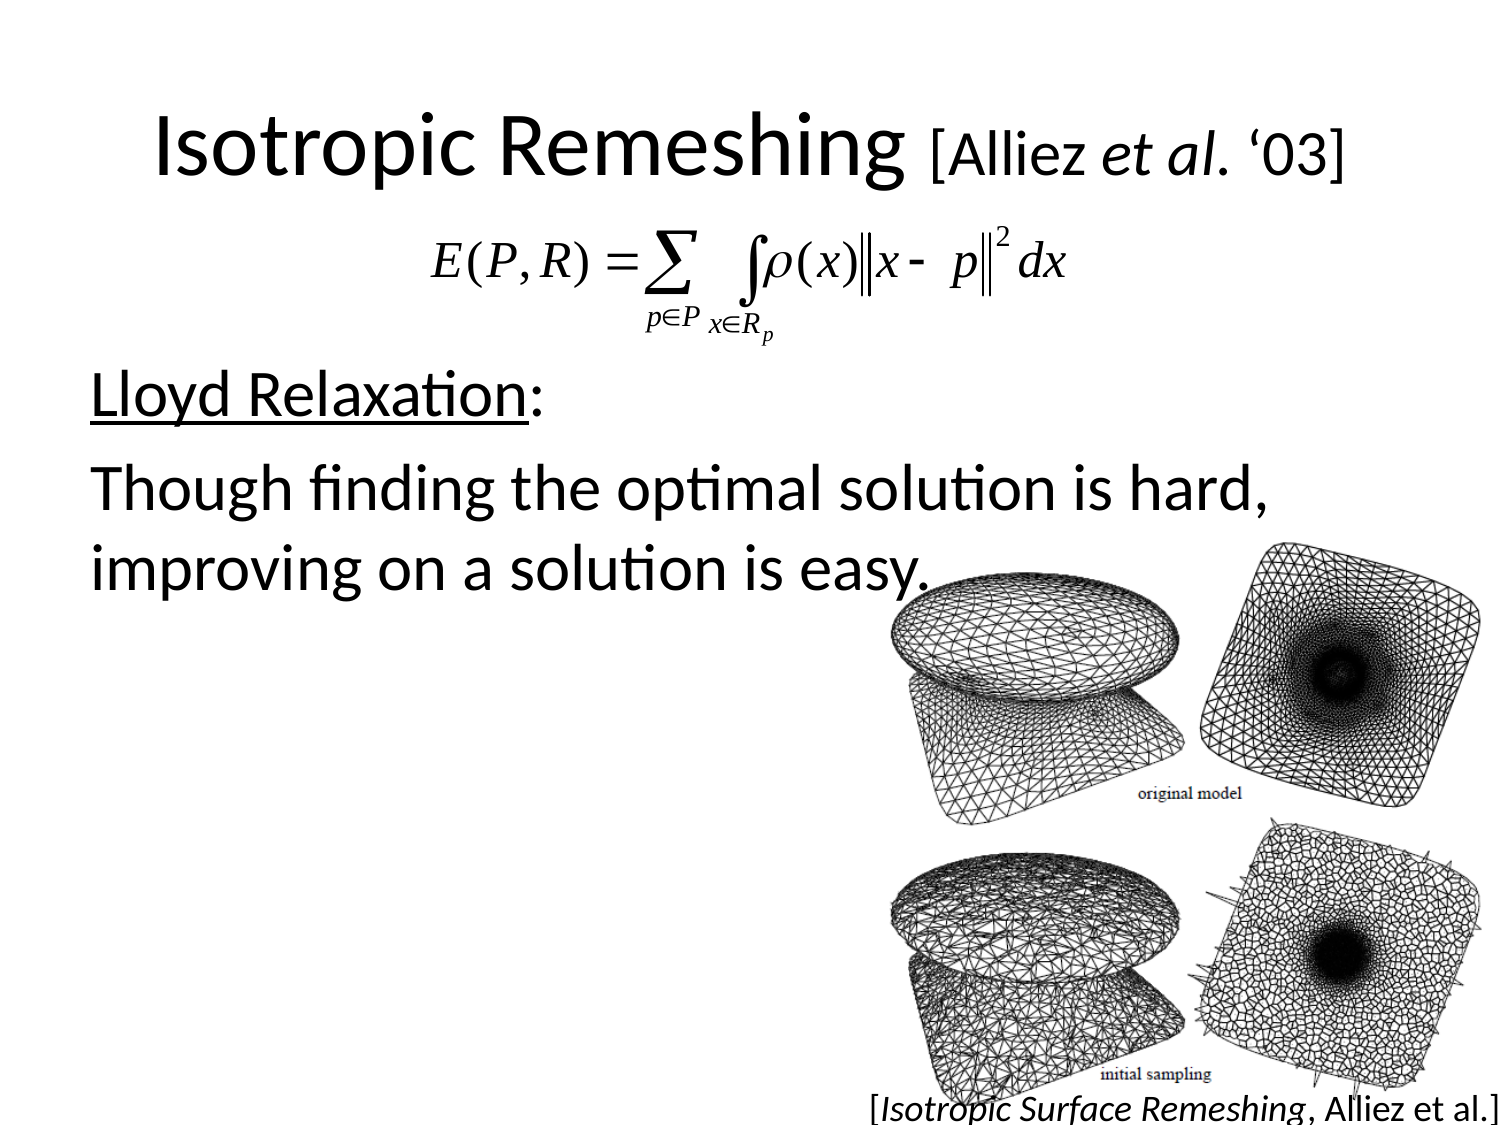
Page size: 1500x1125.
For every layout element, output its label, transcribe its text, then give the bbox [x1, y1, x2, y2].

list Lloyd Relaxation: Though finding the optimal solution is hard, improving on a solution is easy. [75, 262, 1425, 1125]
picture [876, 524, 1500, 1113]
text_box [421, 212, 1076, 356]
text_box [Isotropic Surface Remeshing, Alliez et al.] [853, 1076, 1500, 1125]
title Isotropic Remeshing [Alliez et al. ‘03] [75, 45, 1425, 233]
